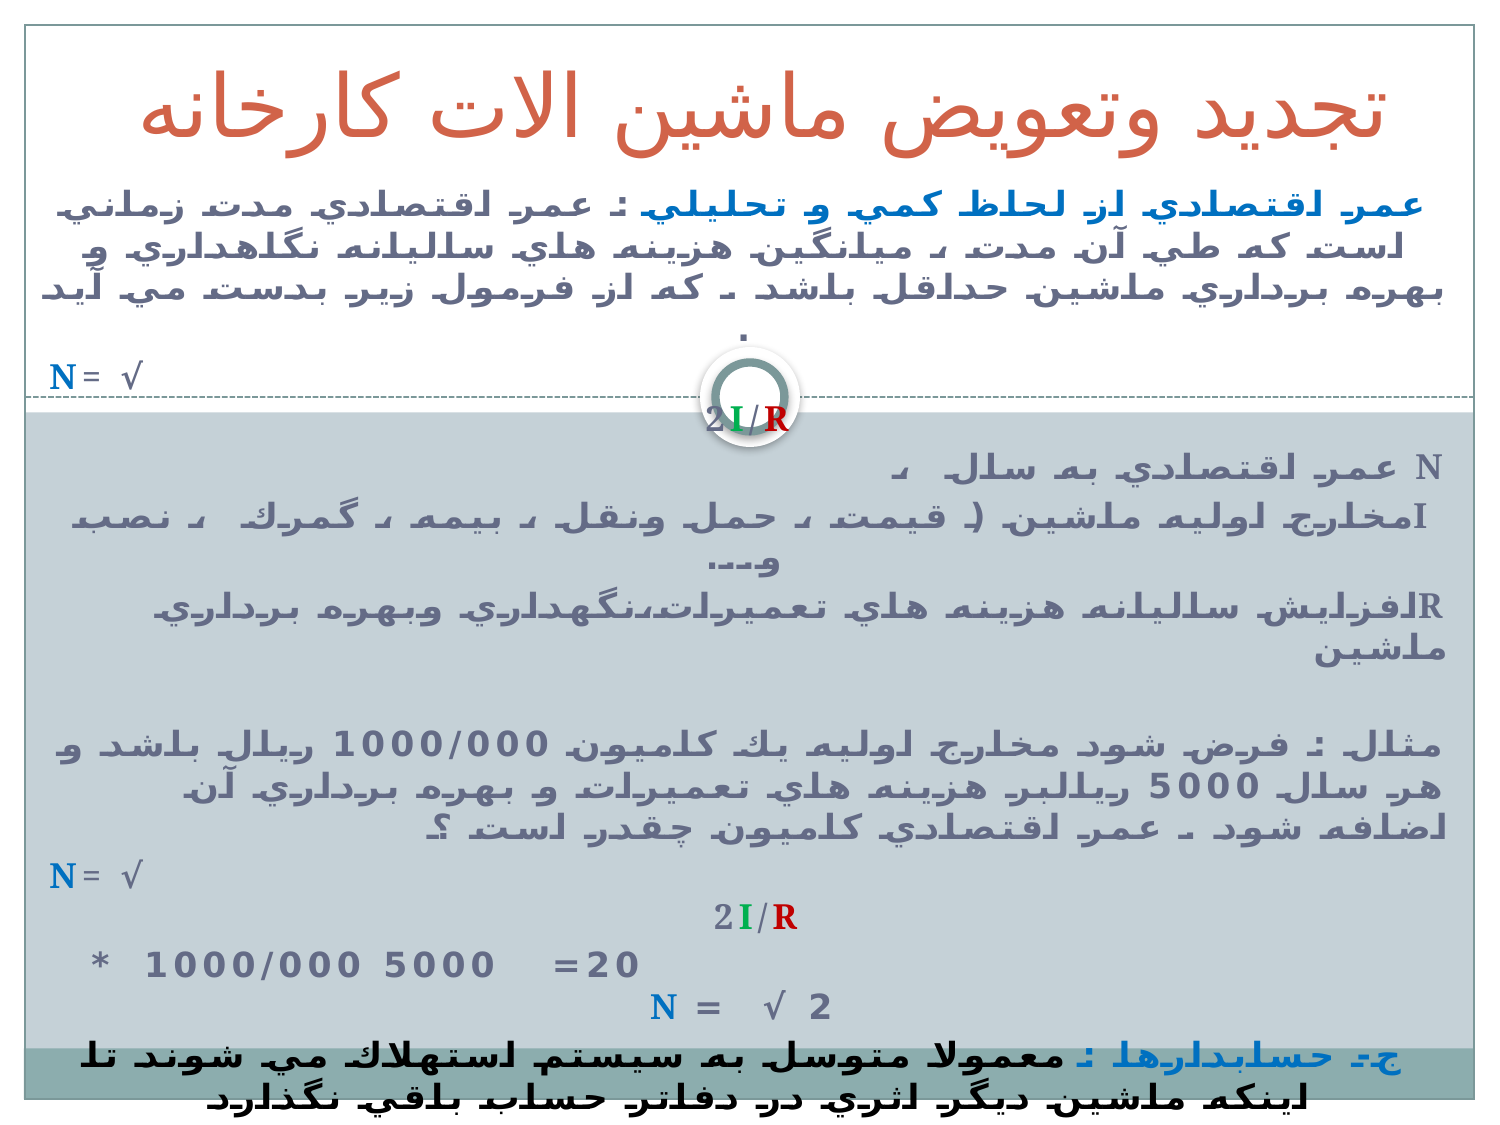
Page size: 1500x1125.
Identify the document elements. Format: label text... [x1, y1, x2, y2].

subtitle عمر اقتصادي از لحاظ كمي و تحليلي : عمر اقتصادي مدت زماني است كه طي آن مدت ، ميانگين هزينه هاي ساليانه نگاهداري و بهره برداري ماشين حداقل باشد . كه از فرمول زير بدست مي آيد . n= √ 2i/r n عمر اقتصادي به سال ، iمخارج اوليه ماشين ( قيمت ، حمل ونقل ، بيمه ، گمرك ، نصب و... rافزايش ساليانه هزينه هاي تعميرات،نگهداري وبهره برداري ماشين مثال : فرض شود مخارج اوليه يك كاميون 1000/000 ريال باشد و هر سال 5000 ريالبر هزينه هاي تعميرات و بهره برداري آن اضافه شود . عمر اقتصادي كاميون چقدر است ؟ n= √ 2i/r 20= 5000 1000/000 * 2 √ = n ج- حسابدارها : معمولا متوسل به سيستم استهلاك مي شوند تا اينكه ماشين ديگر اثري در دفاتر حساب باقي نگذارد [24, 174, 1463, 1125]
title تجديد وتعويض ماشين الات كارخانه [37, 24, 1463, 163]
